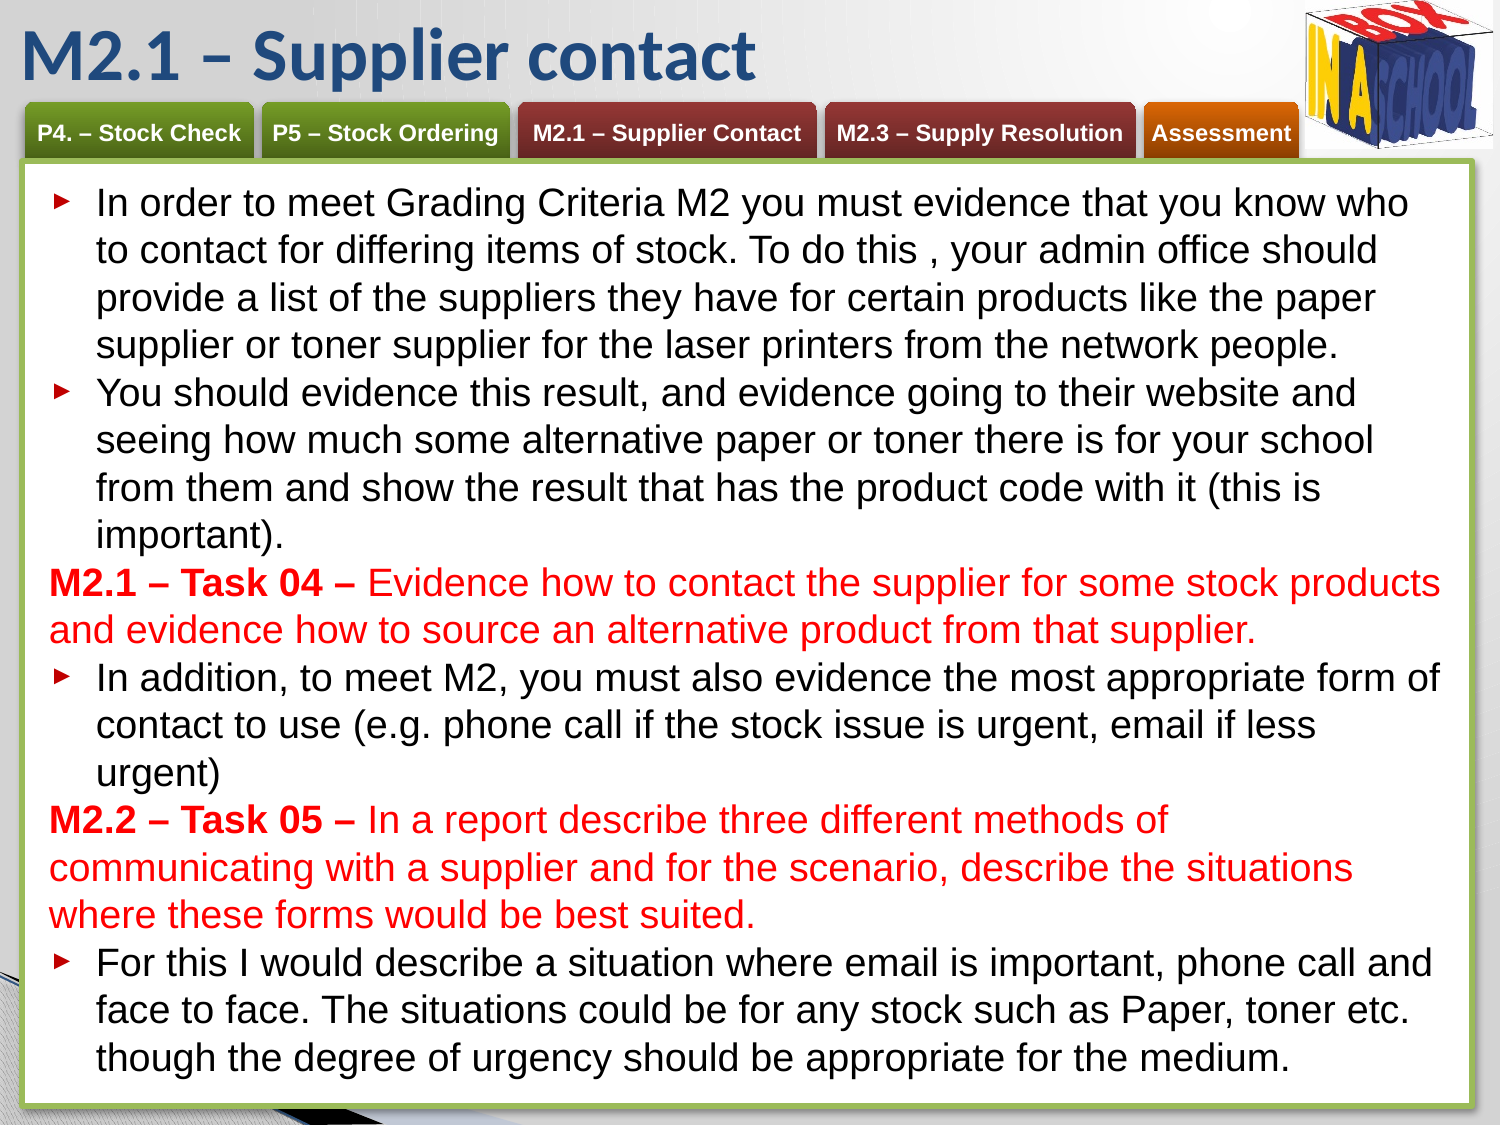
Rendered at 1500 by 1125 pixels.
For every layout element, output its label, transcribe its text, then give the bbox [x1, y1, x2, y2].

text_box In order to meet Grading Criteria M2 you must evidence that you know who to contact for differing items of stock. To do this , your admin office should provide a list of the suppliers they have for certain products like the paper supplier or toner supplier for the laser printers from the network people. You should evidence this result, and evidence going to their website and seeing how much some alternative paper or toner there is for your school from them and show the result that has the product code with it (this is important). M2.1 – Task 04 – Evidence how to contact the supplier for some stock products and evidence how to source an alternative product from that supplier. In addition, to meet M2, you must also evidence the most appropriate form of contact to use (e.g. phone call if the stock issue is urgent, email if less urgent) M2.2 – Task 05 – In a report describe three different methods of communicating with a supplier and for the scenario, describe the situations where these forms would be best suited. For this I would describe a situation where email is important, phone call and face to face. The situations could be for any stock such as Paper, toner etc. though the degree of urgency should be appropriate for the medium. [34, 169, 1459, 1087]
picture [1305, 0, 1494, 149]
title M2.1 – Supplier contact [5, 0, 1270, 102]
picture [281, 1114, 303, 1125]
